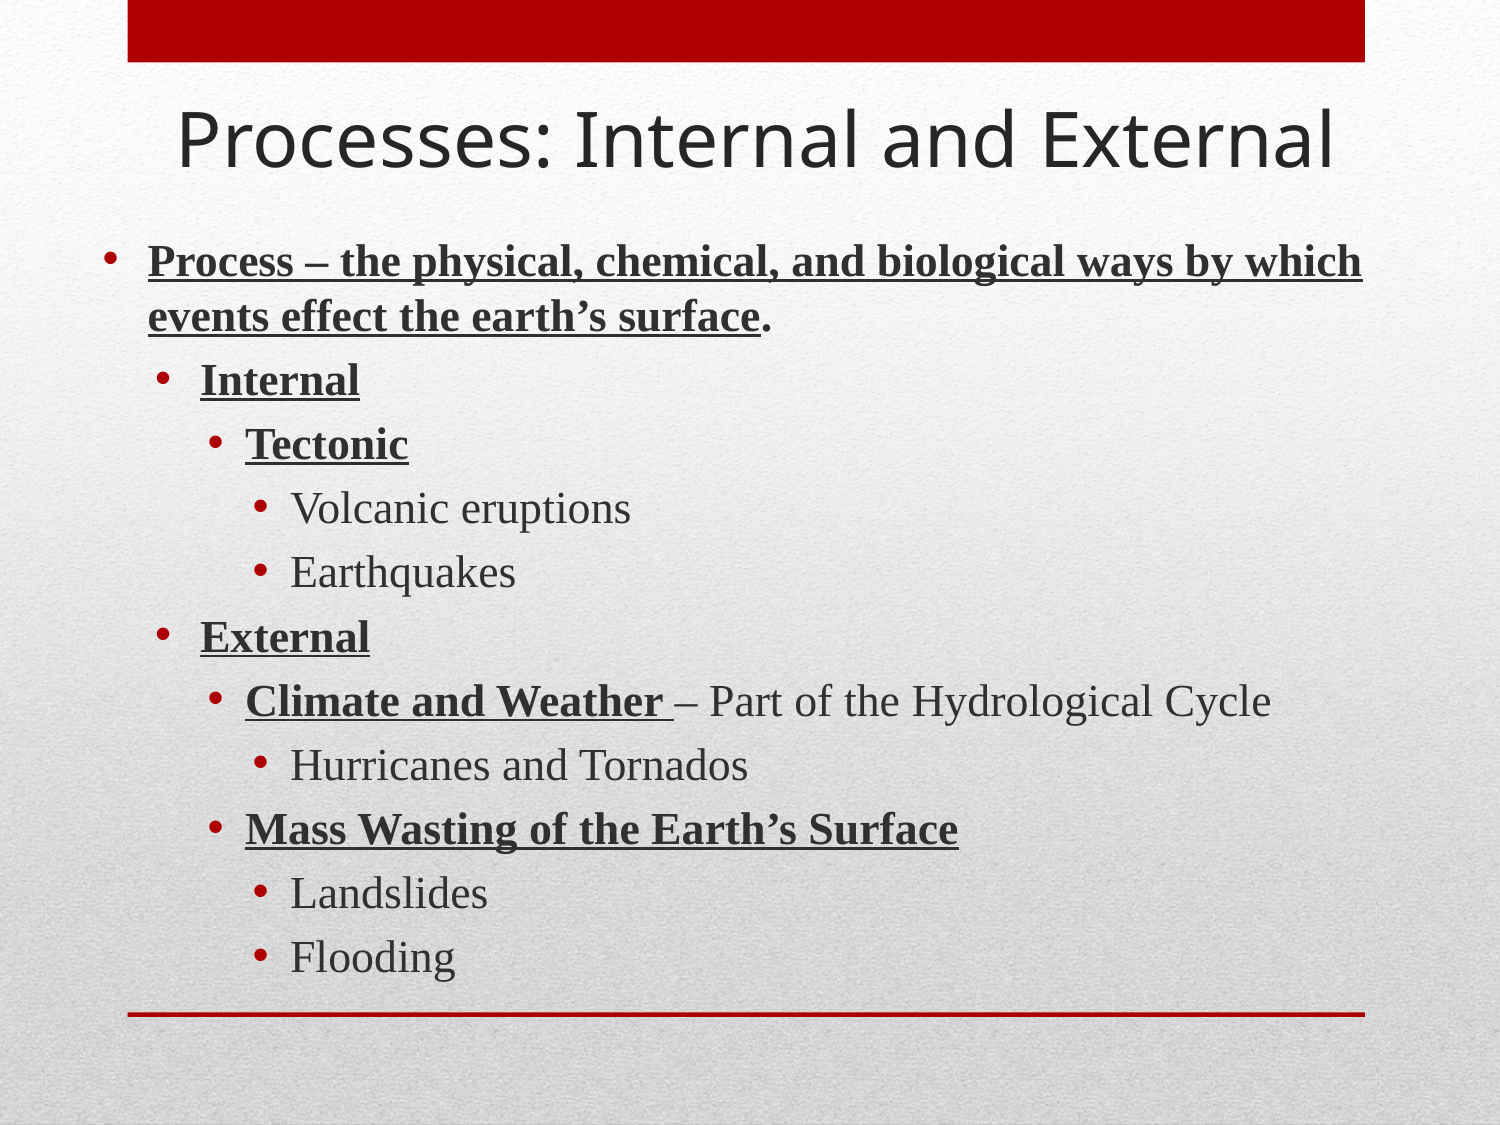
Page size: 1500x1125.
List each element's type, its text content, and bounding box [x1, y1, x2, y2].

list Process – the physical, chemical, and biological ways by which events effect the earth’s surface. Internal Tectonic Volcanic eruptions Earthquakes External Climate and Weather – Part of the Hydrological Cycle Hurricanes and Tornados Mass Wasting of the Earth’s Surface Landslides Flooding [87, 200, 1438, 1013]
title Processes: Internal and External [125, 2, 1388, 191]
